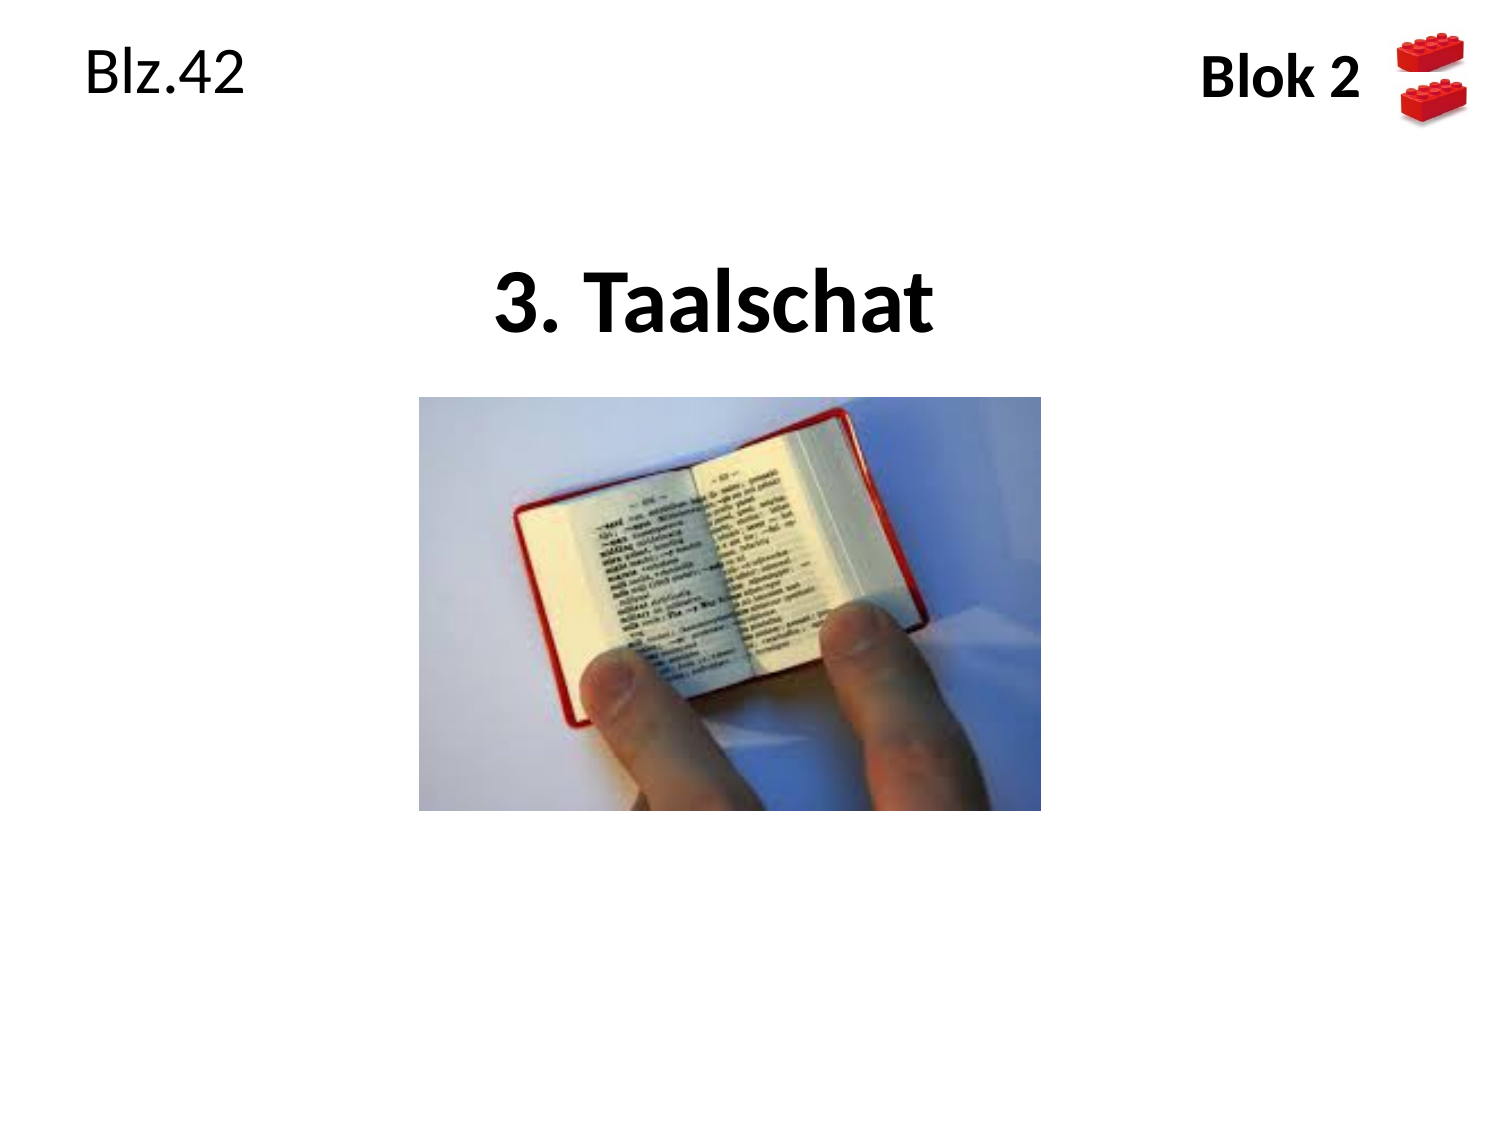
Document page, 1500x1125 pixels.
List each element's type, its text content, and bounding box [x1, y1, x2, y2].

text_box Blok 2 [1104, 27, 1385, 119]
picture [418, 396, 1041, 811]
title 3. Taalschat [76, 175, 1352, 417]
subtitle Blz.42 [17, 19, 313, 110]
picture [1387, 26, 1475, 131]
